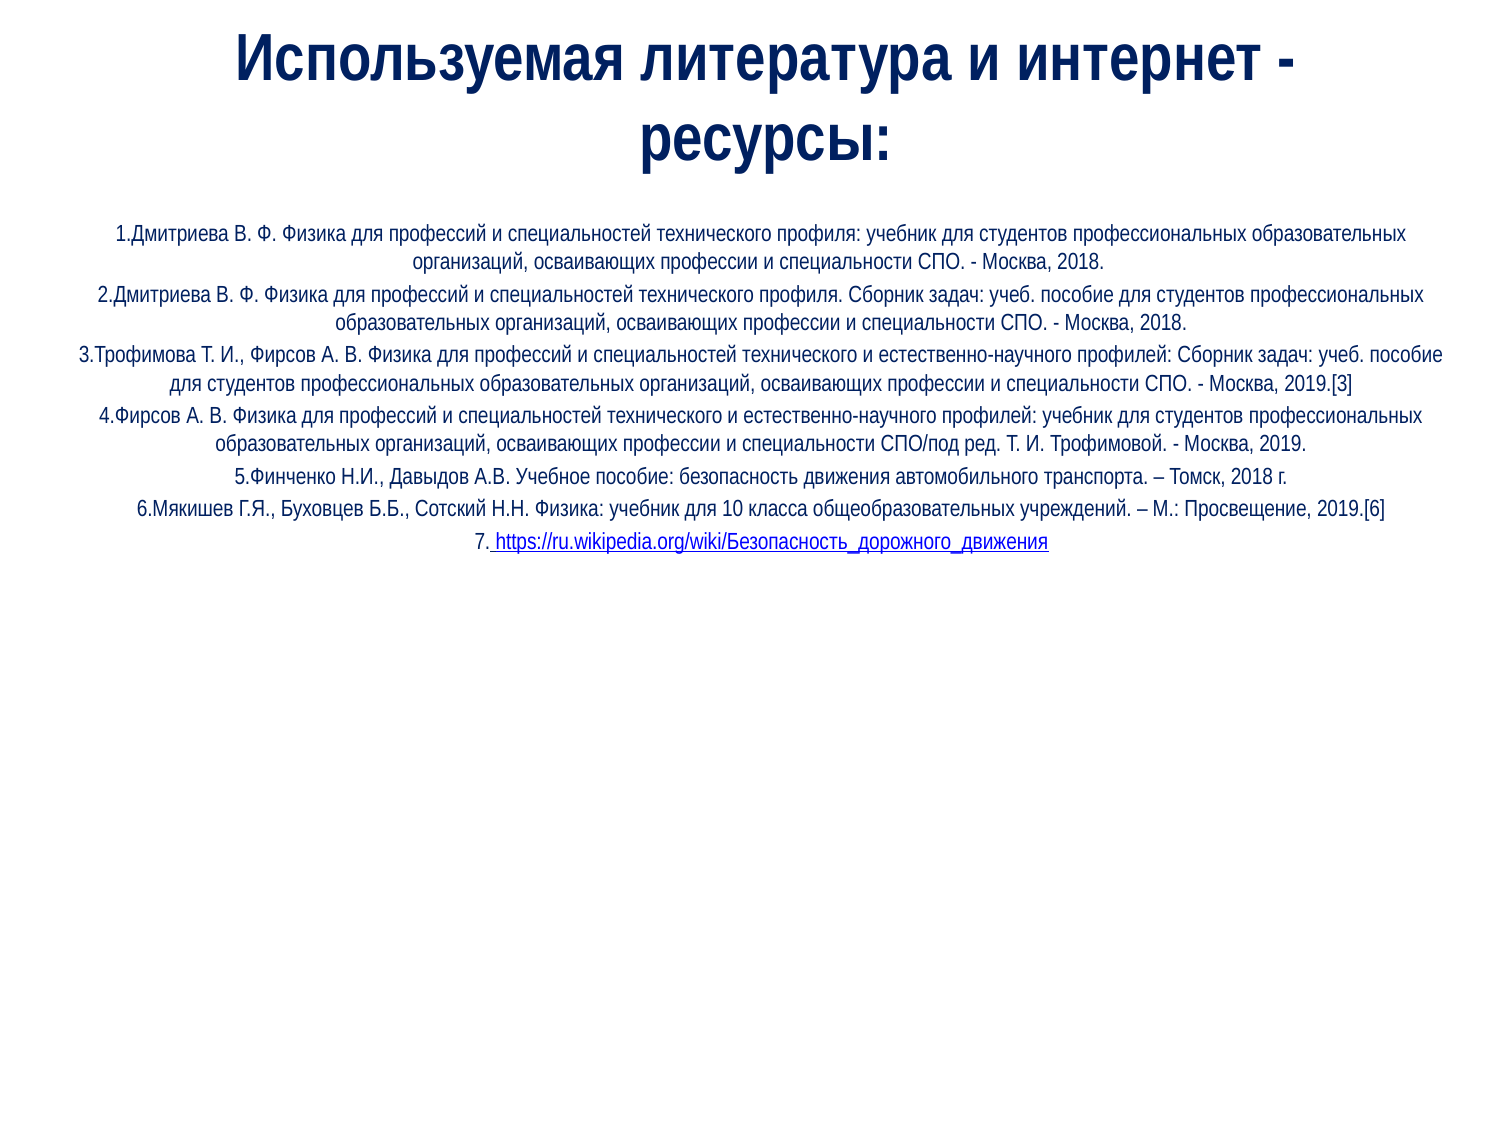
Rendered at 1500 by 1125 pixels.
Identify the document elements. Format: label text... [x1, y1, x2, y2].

title Используемая литература и интернет - ресурсы: [128, 0, 1404, 188]
subtitle 1.Дмитриева В. Ф. Физика для профессий и специальностей технического профиля: учебник для студентов профессиональных образовательных организаций, осваивающих профессии и специальности СПО. - Москва, 2018. 2.Дмитриева В. Ф. Физика для профессий и специальностей технического профиля. Сборник задач: учеб. пособие для студентов профессиональных образовательных организаций, осваивающих профессии и специальности СПО. - Москва, 2018. 3.Трофимова Т. И., Фирсов А. В. Физика для профессий и специальностей технического и естественно-научного профилей: Сборник задач: учеб. пособие для студентов профессиональных образовательных организаций, осваивающих профессии и специальности СПО. - Москва, 2019.[3] 4.Фирсов А. В. Физика для профессий и специальностей технического и естественно-научного профилей: учебник для студентов профессиональных образовательных организаций, осваивающих профессии и специальности СПО/под ред. Т. И. Трофимовой. - Москва, 2019. 5.Финченко Н.И., Давыдов А.В. Учебное пособие: безопасность движения автомобильного транспорта. – Томск, 2018 г. 6.Мякишев Г.Я., Буховцев Б.Б., Сотский Н.Н. Физика: учебник для 10 класса общеобразовательных учреждений. – М.: Просвещение, 2019.[6] 7. https://ru.wikipedia.org/wiki/Безопасность_дорожного_движения [58, 210, 1465, 1090]
